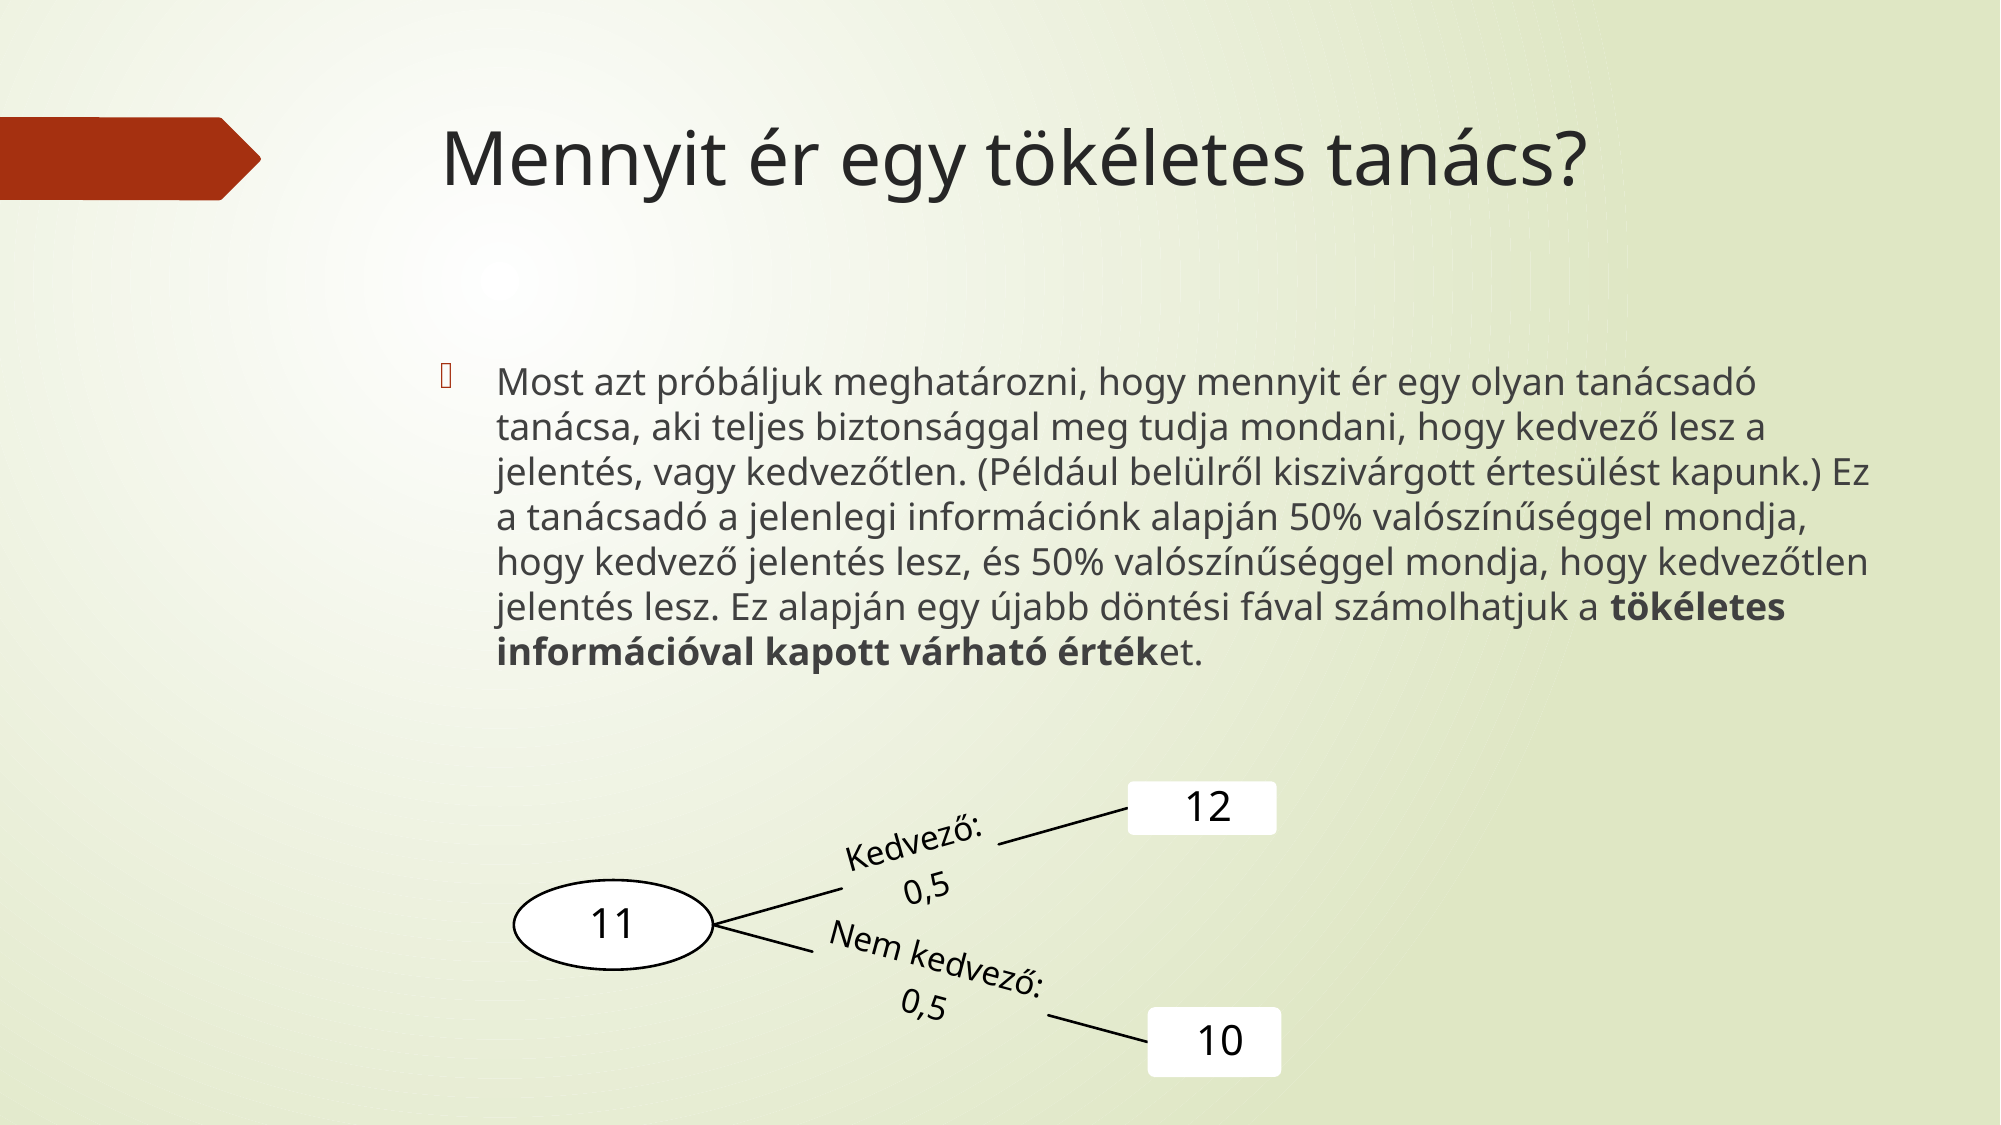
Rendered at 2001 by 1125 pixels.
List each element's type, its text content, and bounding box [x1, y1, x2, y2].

title Mennyit ér egy tökéletes tanács? [425, 102, 1888, 313]
list Most azt próbáljuk meghatározni, hogy mennyit ér egy olyan tanácsadó tanácsa, aki teljes biztonsággal meg tudja mondani, hogy kedvező lesz a jelentés, vagy kedvezőtlen. (Például belülről kiszivárgott értesülést kapunk.) Ez a tanácsadó a jelenlegi információnk alapján 50% valószínűséggel mondja, hogy kedvező jelentés lesz, és 50% valószínűséggel mondja, hogy kedvezőtlen jelentés lesz. Ez alapján egy újabb döntési fával számolhatjuk a tökéletes információval kapott várható értéket. [1687, 350, 1888, 970]
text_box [352, 349, 1687, 1125]
